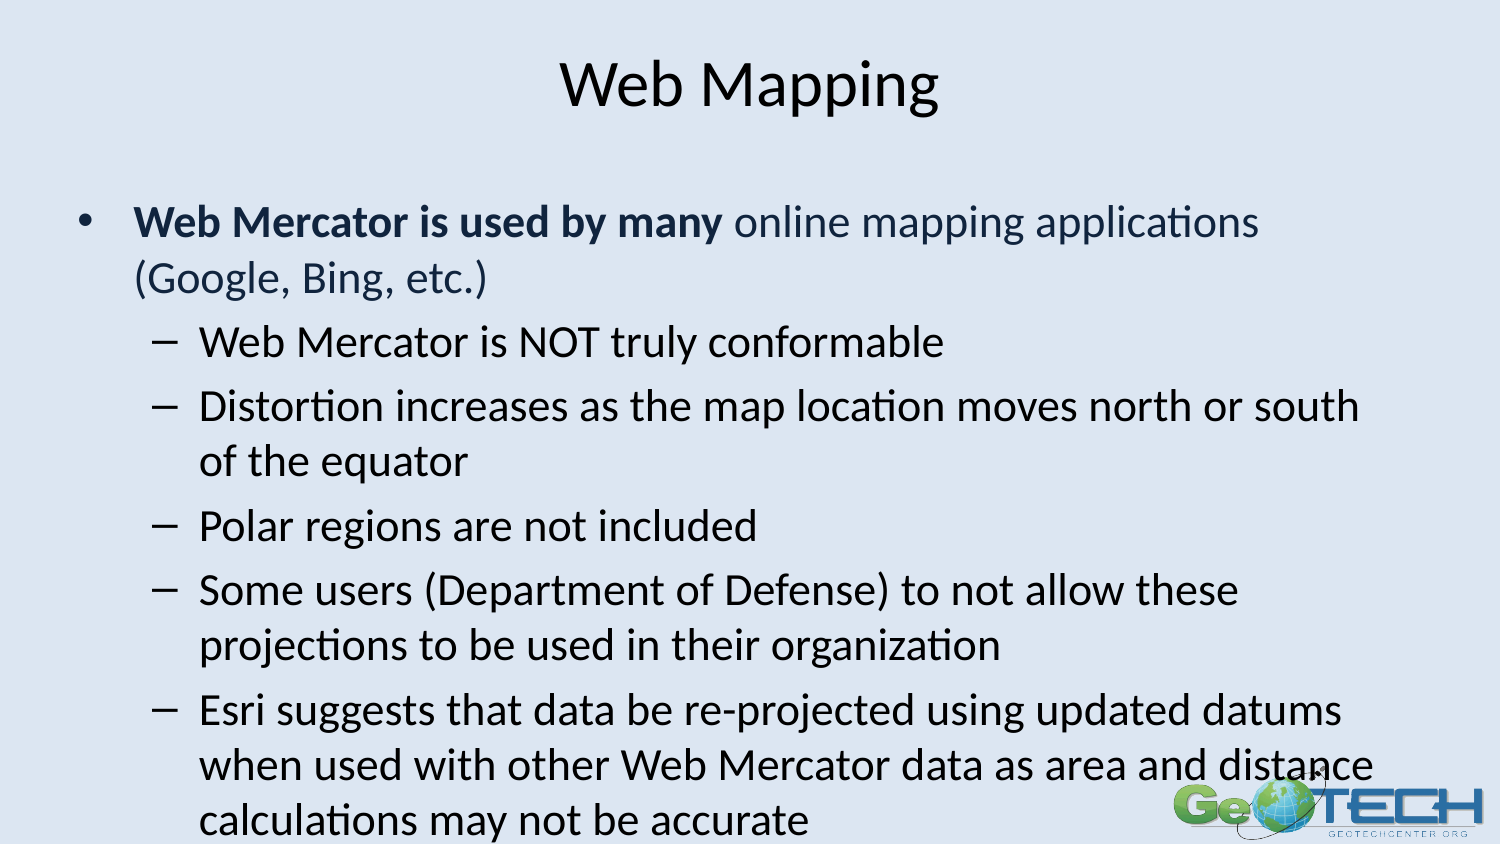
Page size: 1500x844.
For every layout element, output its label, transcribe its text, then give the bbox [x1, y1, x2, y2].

title Web Mapping [75, 9, 1425, 150]
list Web Mercator is used by many online mapping applications (Google, Bing, etc.) Web Mercator is NOT truly conformable Distortion increases as the map location moves north or south of the equator Polar regions are not included Some users (Department of Defense) to not allow these projections to be used in their organization Esri suggests that data be re-projected using updated datums when used with other Web Mercator data as area and distance calculations may not be accurate [62, 184, 1413, 844]
picture [1413, 762, 1497, 844]
